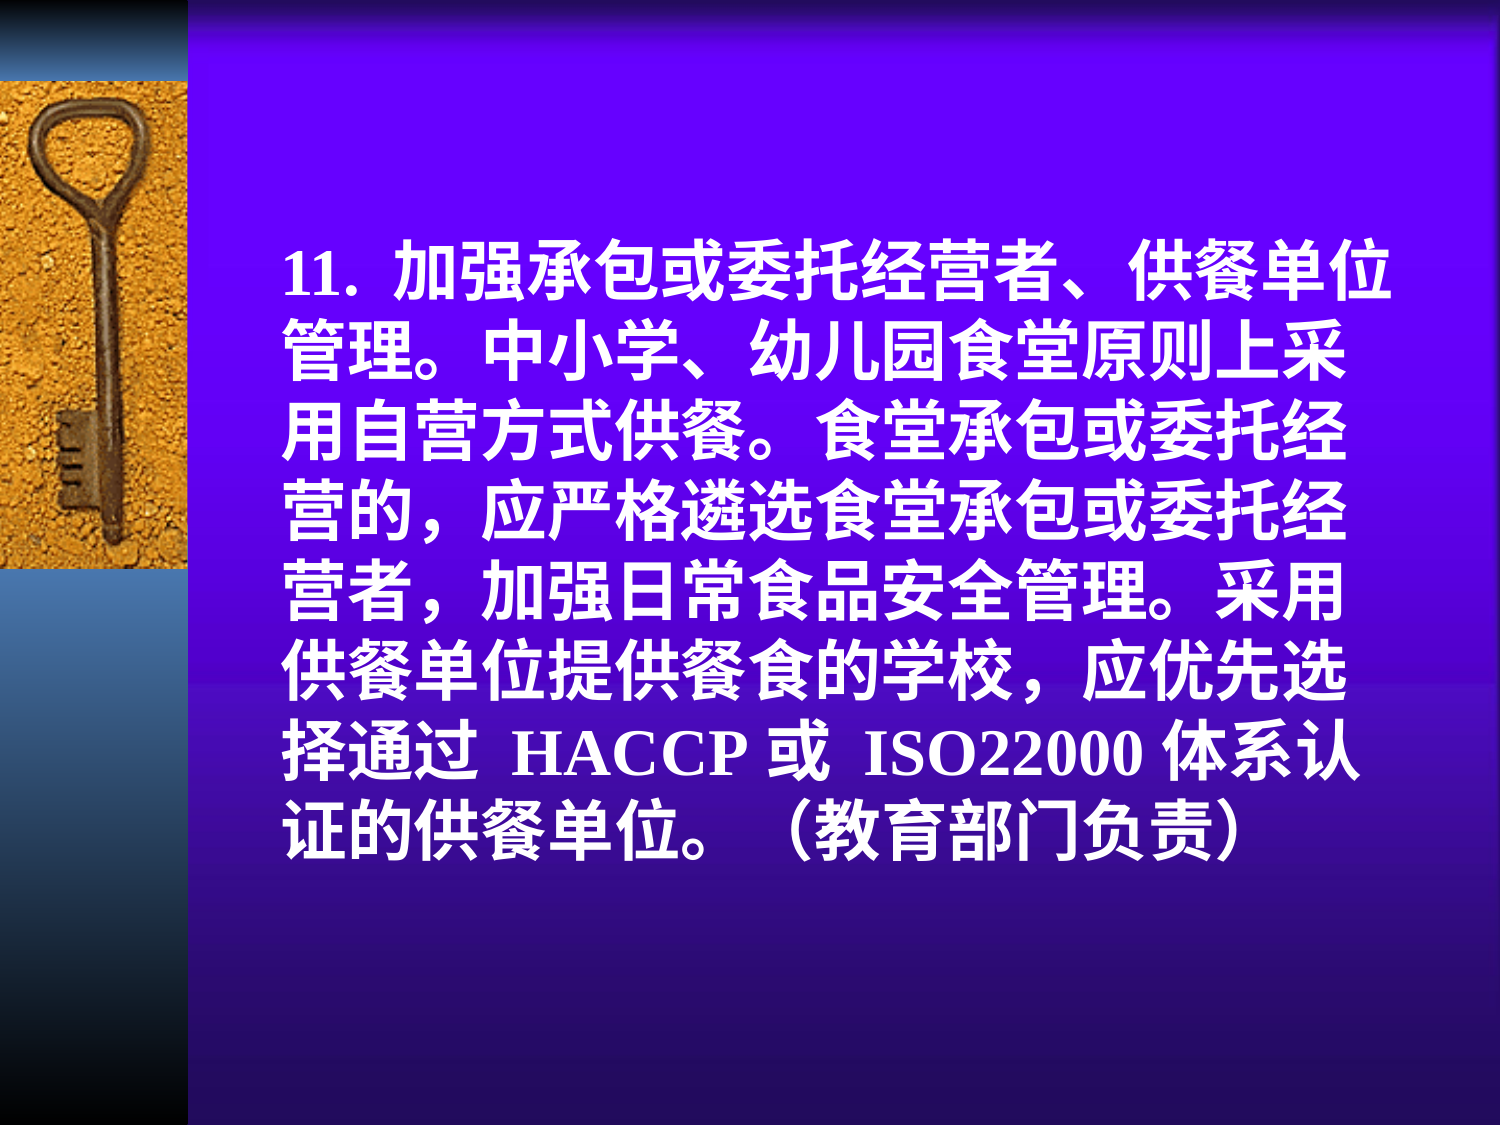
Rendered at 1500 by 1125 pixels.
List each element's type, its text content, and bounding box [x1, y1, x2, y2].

text_box 11. 加强承包或委托经营者、供餐单位管理。中小学、幼儿园食堂原则上采用自营方式供餐。食堂承包或委托经营的，应严格遴选食堂承包或委托经营者，加强日常食品安全管理。采用供餐单位提供餐食的学校，应优先选择通过 HACCP或 ISO22000体系认证的供餐单位。（教育部门负责） [265, 101, 1424, 957]
picture [0, 0, 1500, 1125]
